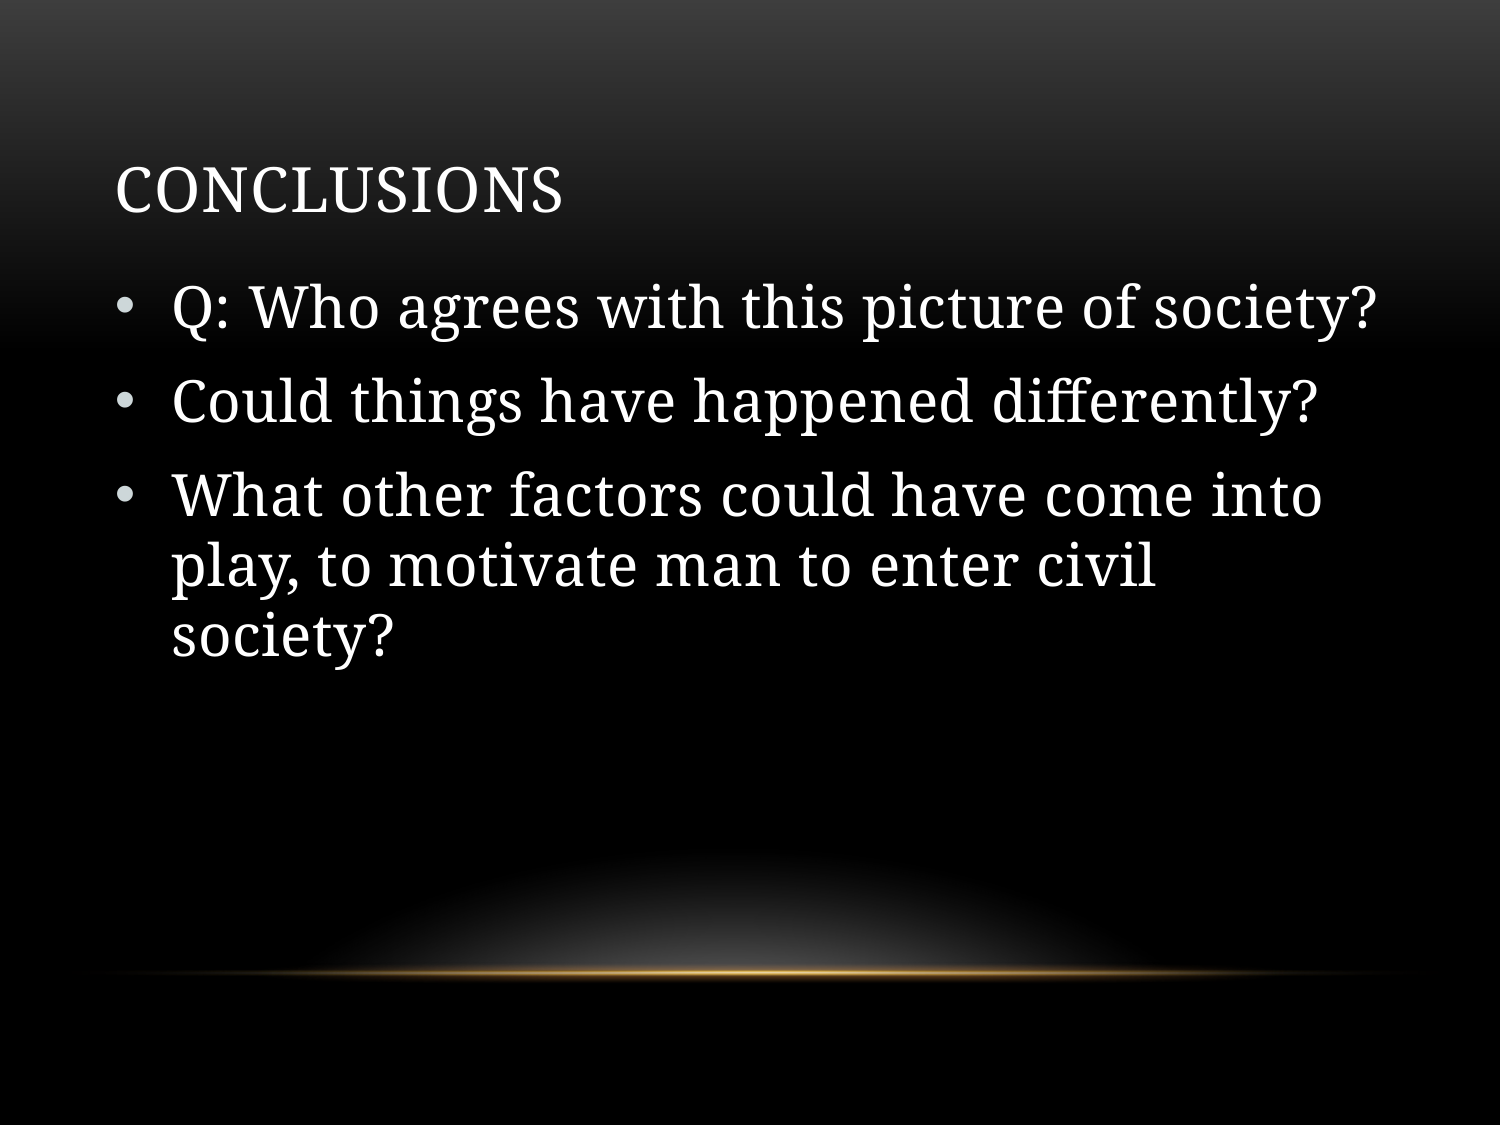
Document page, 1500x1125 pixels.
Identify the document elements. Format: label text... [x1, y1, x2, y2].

title Conclusions [99, 45, 1400, 233]
list Q: Who agrees with this picture of society? Could things have happened differently? What other factors could have come into play, to motivate man to enter civil society? [99, 262, 1400, 938]
picture [0, 0, 1500, 1125]
